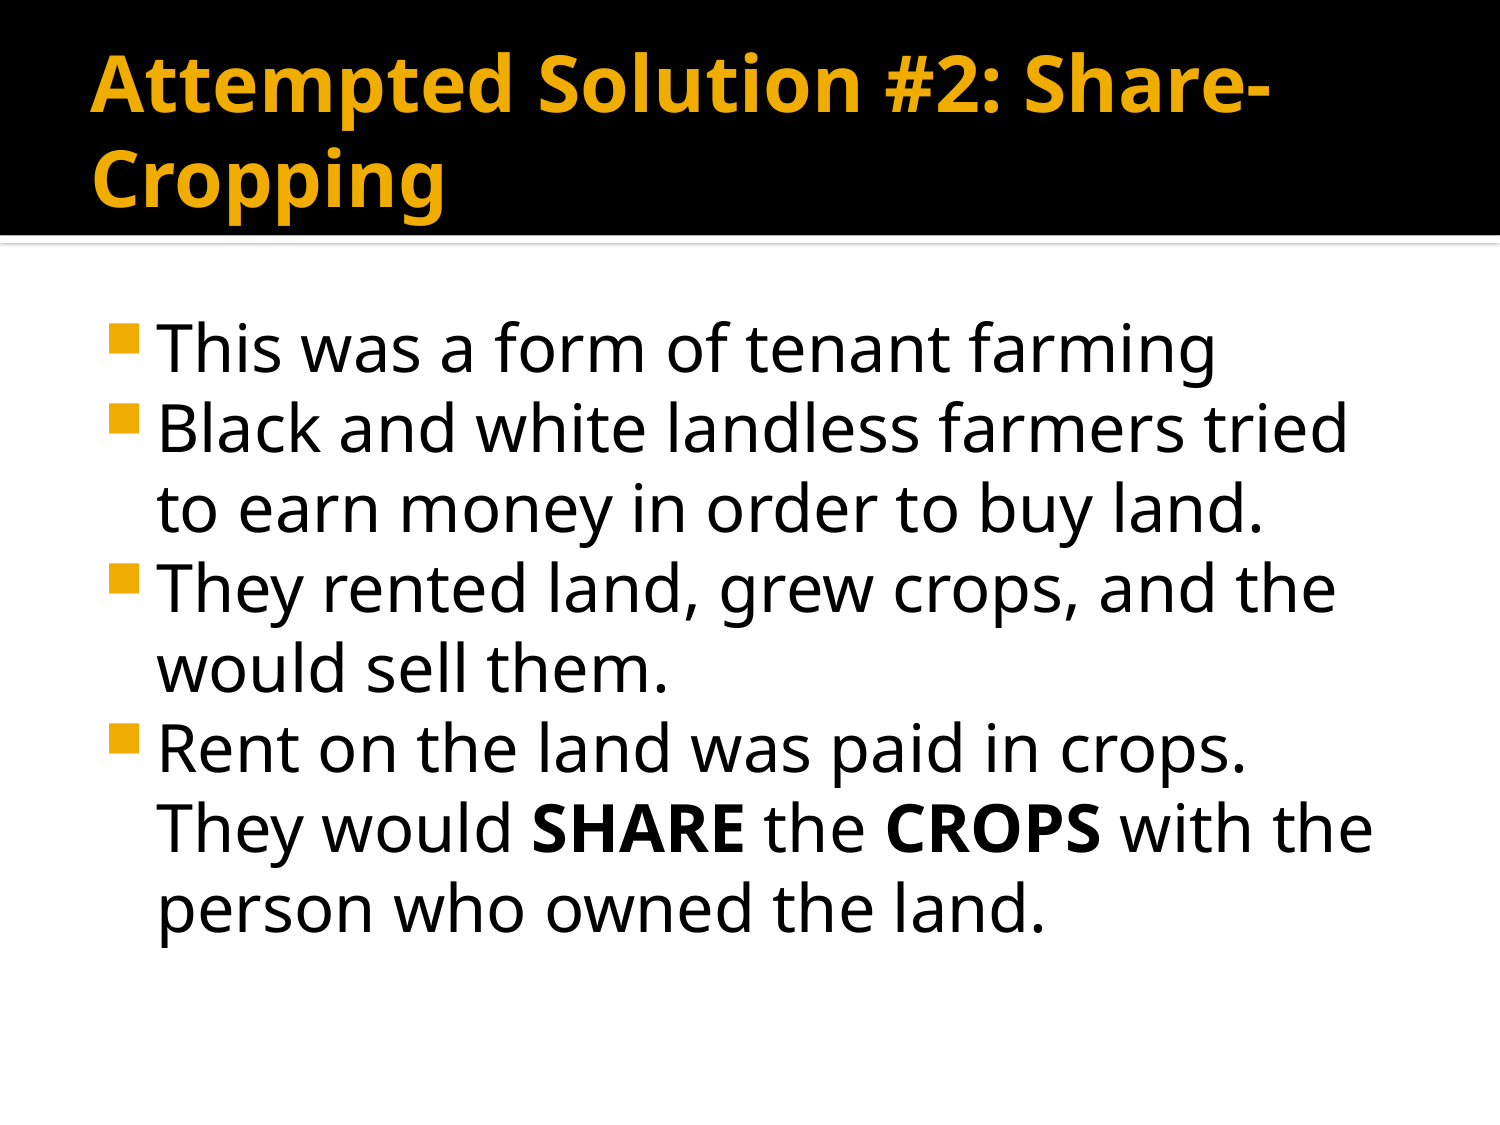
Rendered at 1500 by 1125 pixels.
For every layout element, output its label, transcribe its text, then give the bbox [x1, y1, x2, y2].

title Attempted Solution #2: Share-Cropping [75, 25, 1425, 231]
list This was a form of tenant farming Black and white landless farmers tried to earn money in order to buy land. They rented land, grew crops, and the would sell them. Rent on the land was paid in crops. They would SHARE the CROPS with the person who owned the land. [75, 291, 1425, 1050]
